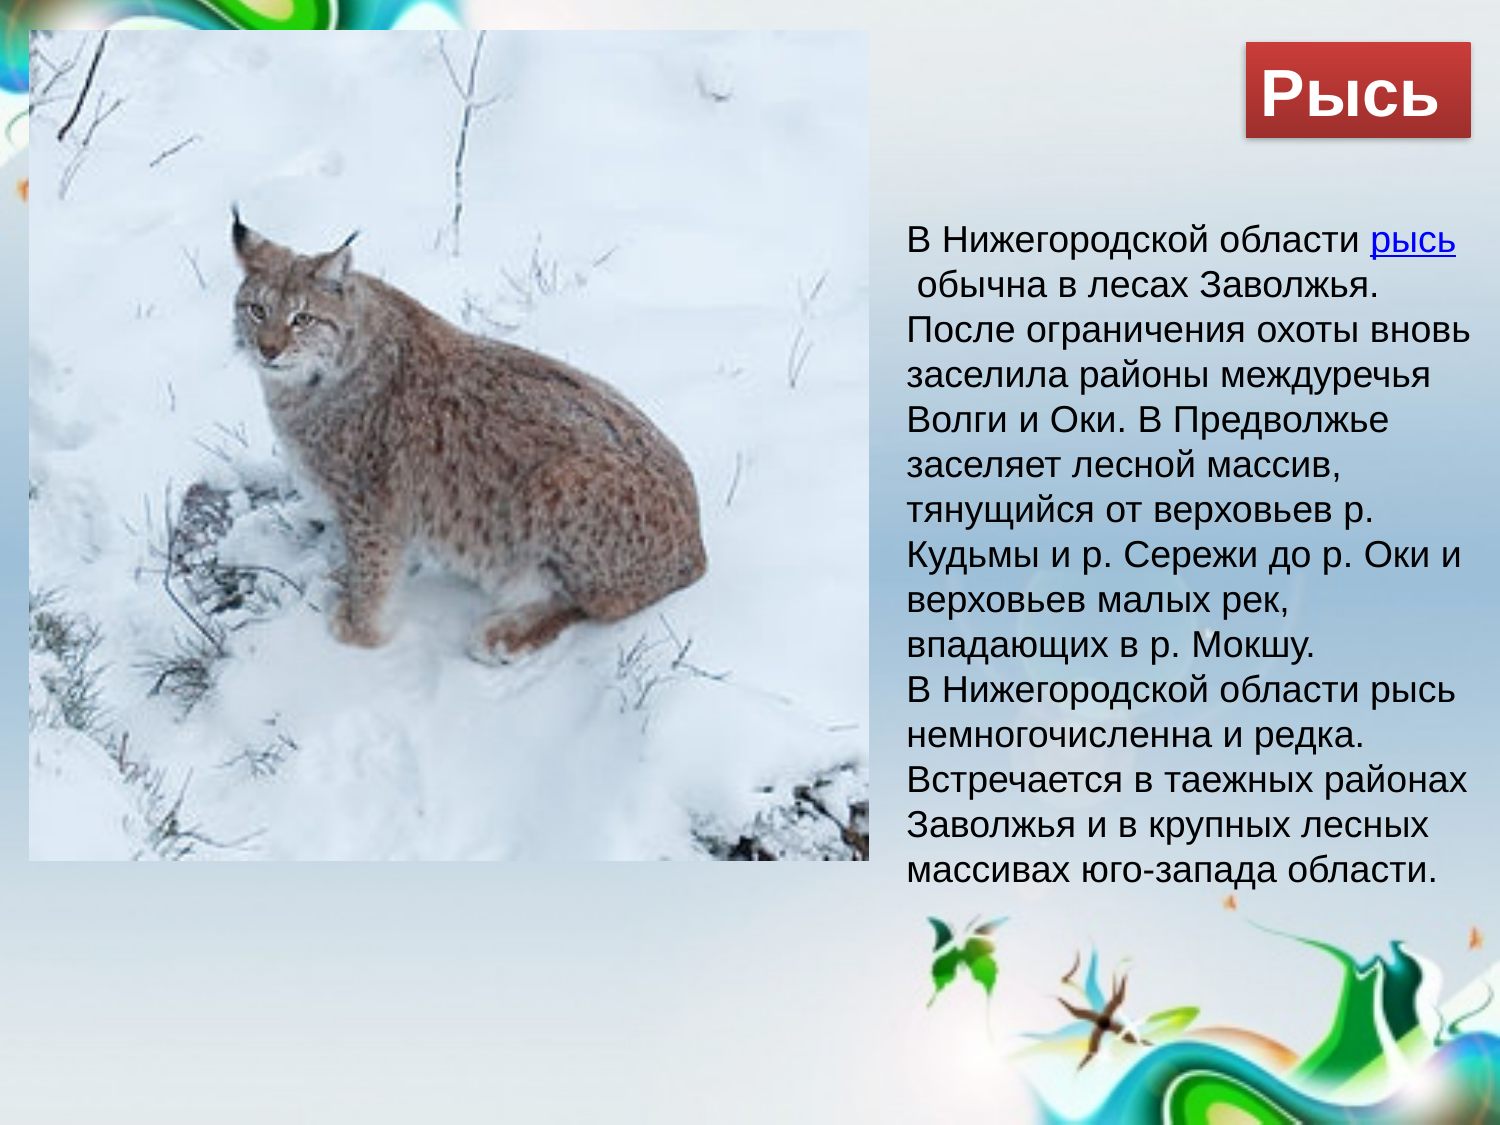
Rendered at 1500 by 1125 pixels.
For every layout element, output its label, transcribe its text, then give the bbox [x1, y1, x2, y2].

text_box В Нижегородской области рысь обычна в лесах Заволжья. После ограничения охоты вновь заселила районы междуречья Волги и Оки. В Предволжье заселяет лесной массив, тянущийся от верховьев р. Кудьмы и р. Сережи до р. Оки и верховьев малых рек, впадающих в р. Мокшу. В Нижегородской области рысь немногочисленна и редка. Встречается в таежных районах Заволжья и в крупных лесных массивах юго-запада области. [891, 208, 1500, 943]
text_box Рысь [1246, 42, 1471, 138]
picture [0, 0, 1500, 1125]
